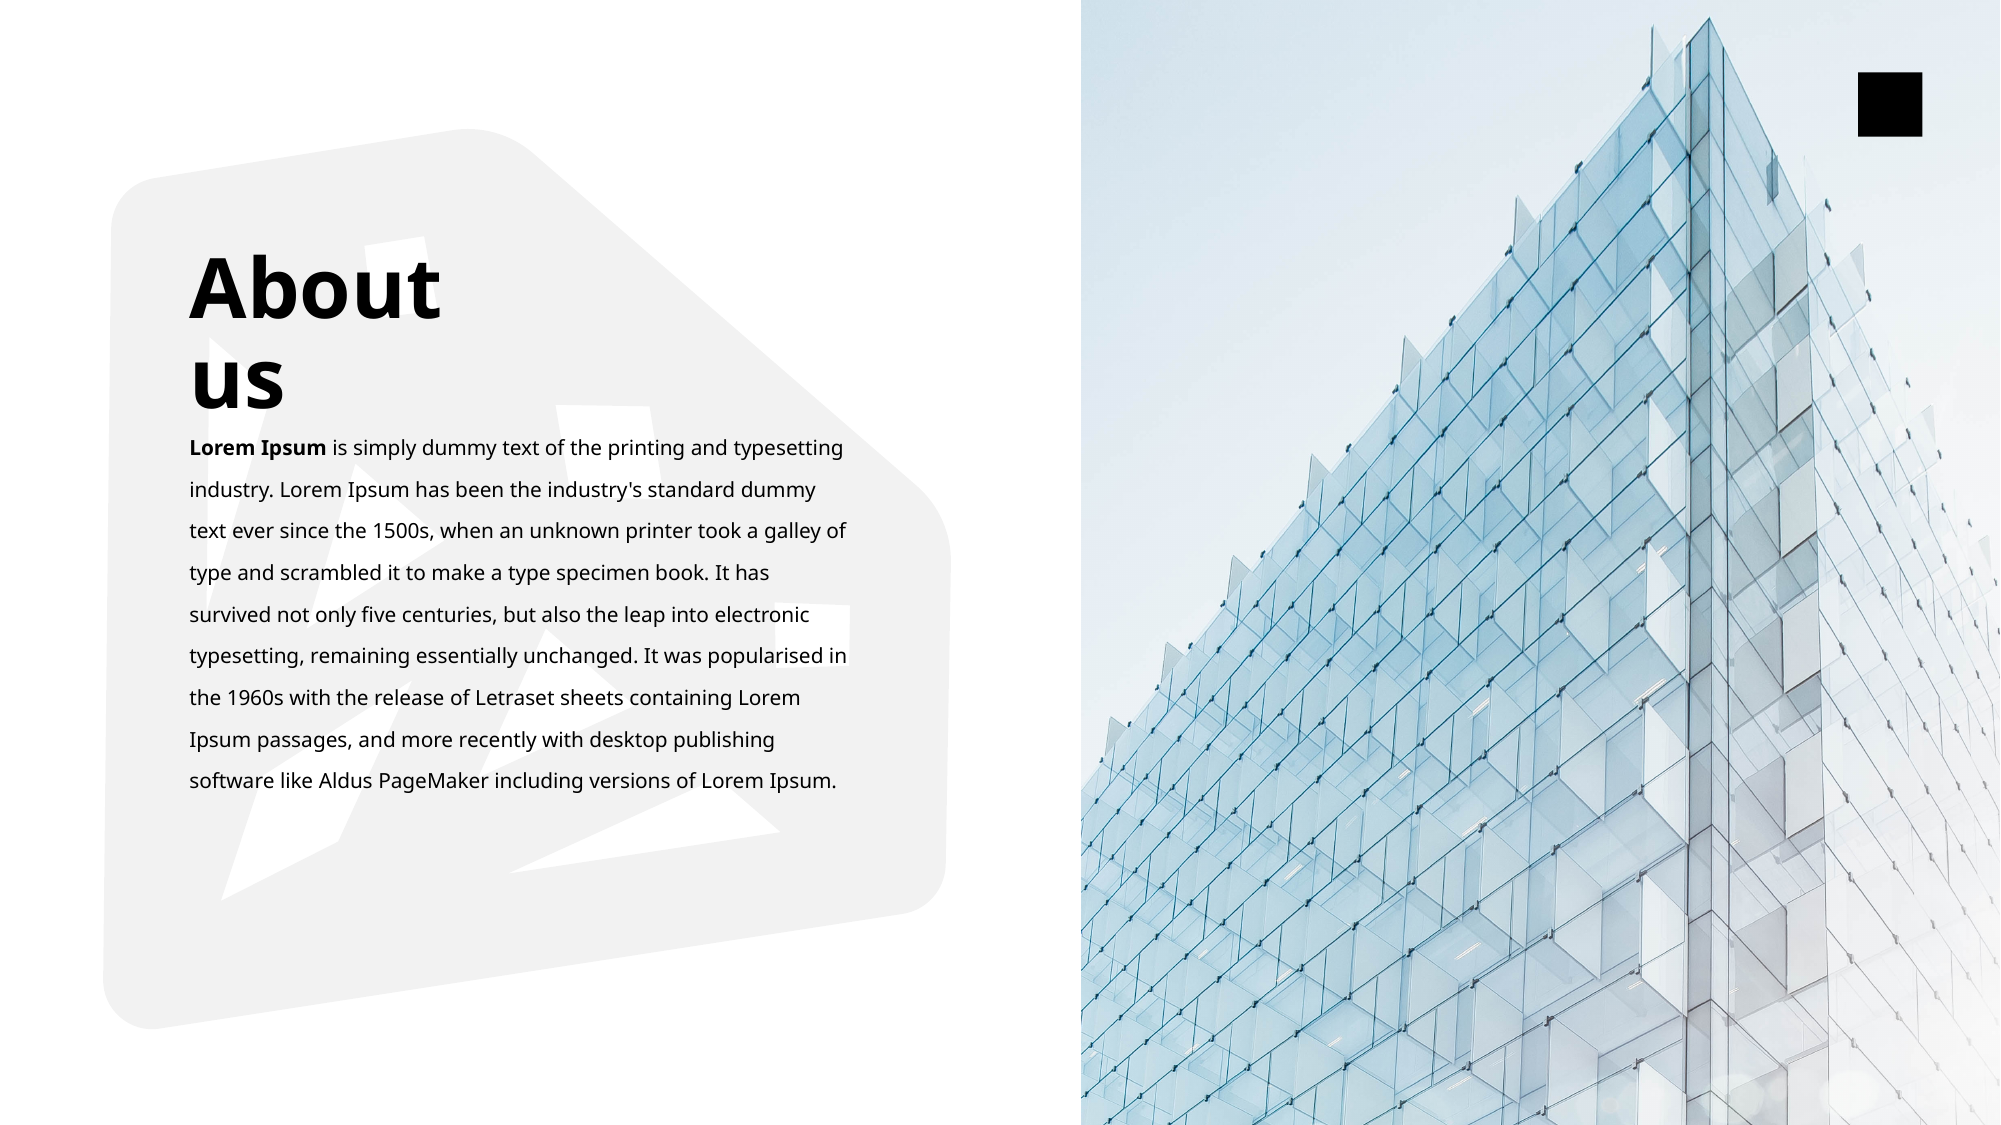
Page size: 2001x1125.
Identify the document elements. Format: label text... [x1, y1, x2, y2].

text_box Lorem Ipsum is simply dummy text of the printing and typesetting industry. Lorem Ipsum has been the industry's standard dummy text ever since the 1500s, when an unknown printer took a galley of type and scrambled it to make a type specimen book. It has survived not only five centuries, but also the leap into electronic typesetting, remaining essentially unchanged. It was popularised in the 1960s with the release of Letraset sheets containing Lorem Ipsum passages, and more recently with desktop publishing software like Aldus PageMaker including versions of Lorem Ipsum. [174, 410, 871, 801]
text_box [103, 128, 951, 1030]
title About us [174, 234, 544, 410]
picture [1080, 0, 2000, 1125]
